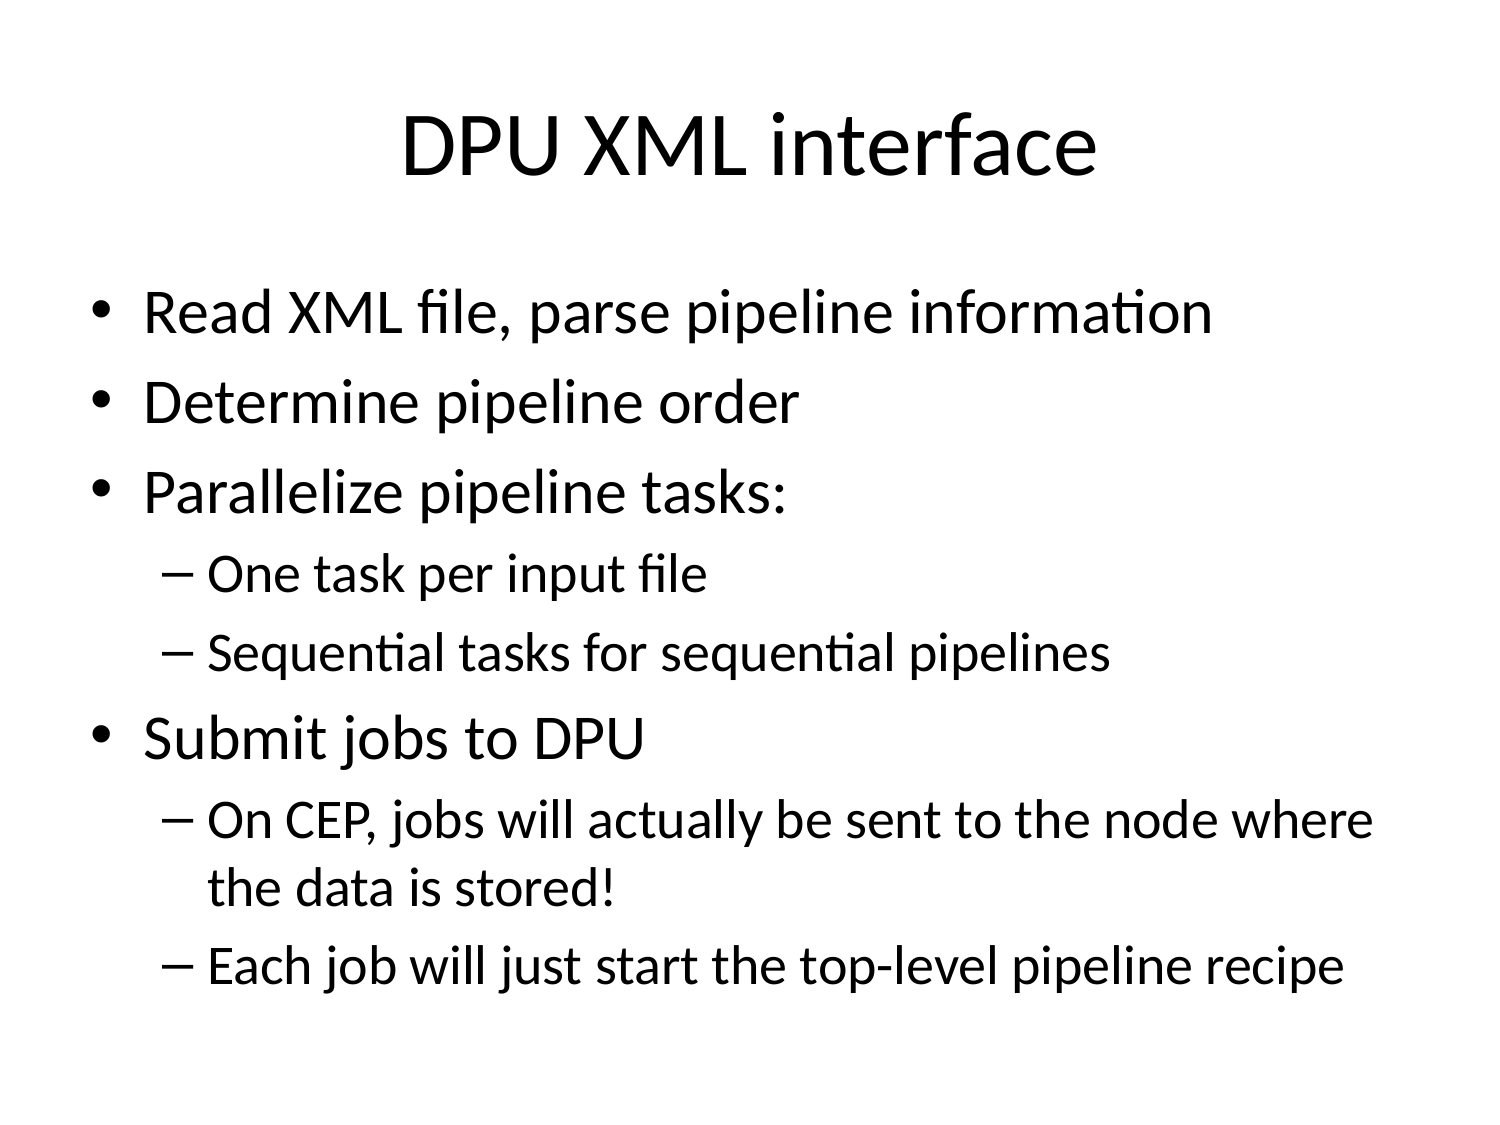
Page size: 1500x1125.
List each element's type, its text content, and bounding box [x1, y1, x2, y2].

list Read XML file, parse pipeline information Determine pipeline order Parallelize pipeline tasks: One task per input file Sequential tasks for sequential pipelines Submit jobs to DPU On CEP, jobs will actually be sent to the node where the data is stored! Each job will just start the top-level pipeline recipe [75, 262, 1425, 1005]
title DPU XML interface [75, 45, 1425, 233]
